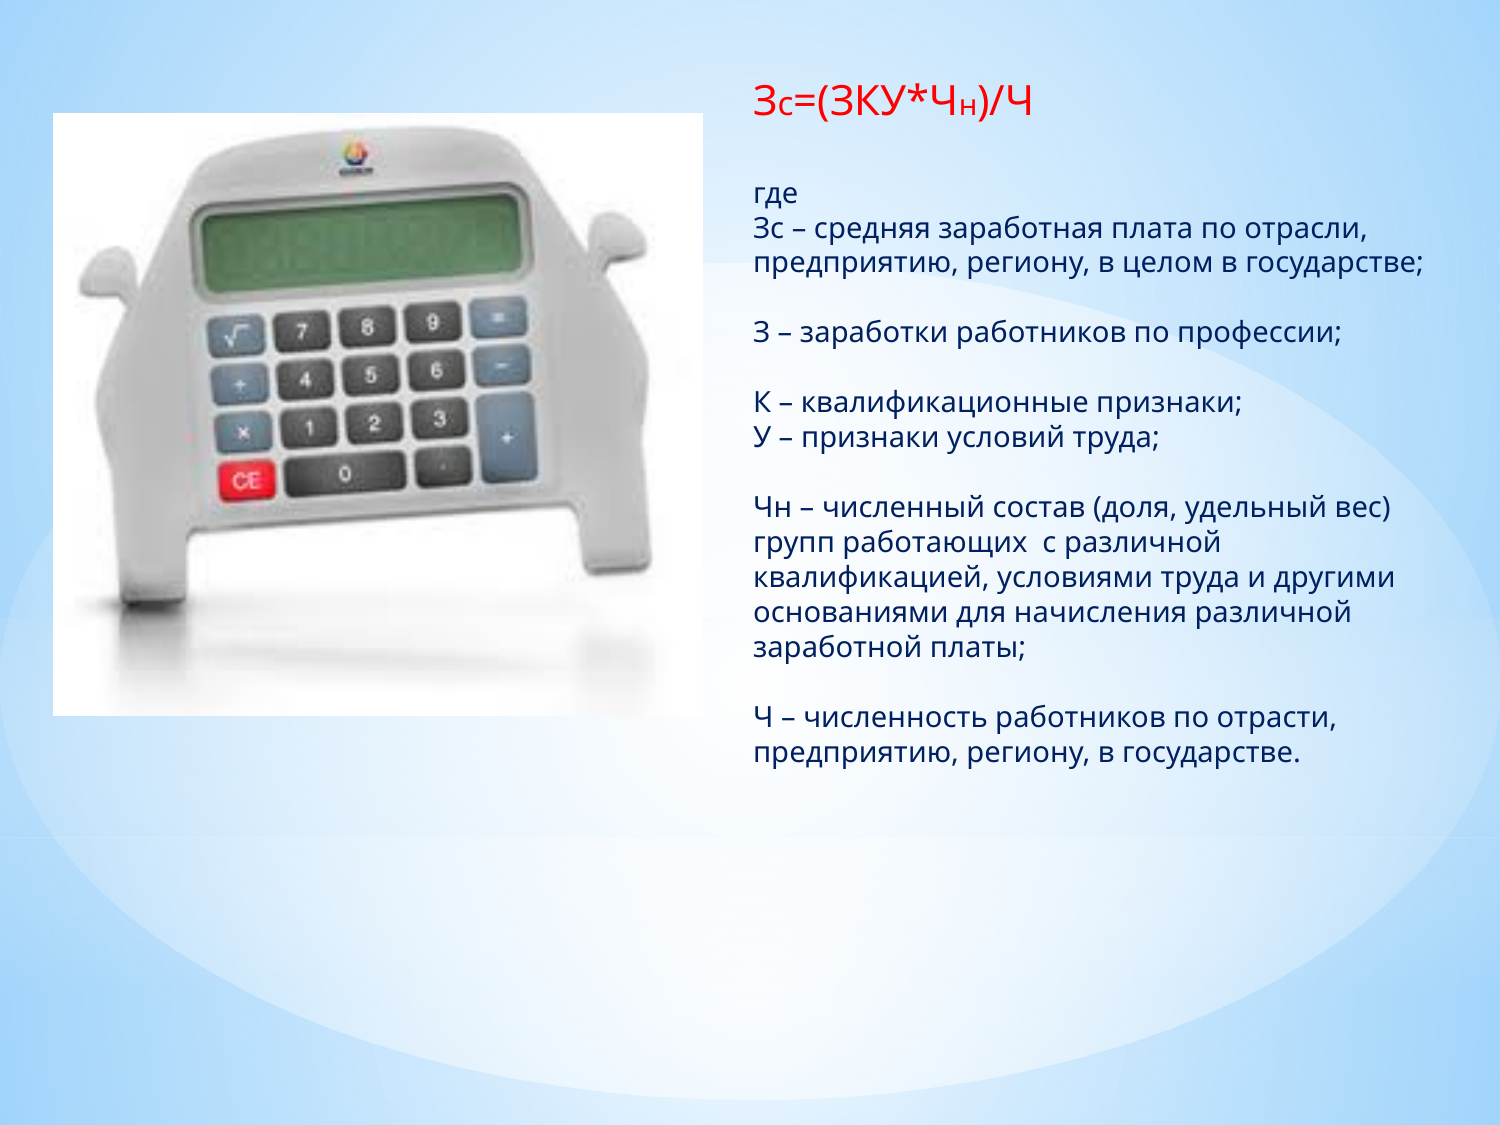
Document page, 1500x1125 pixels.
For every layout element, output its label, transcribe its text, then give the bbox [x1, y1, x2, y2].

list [52, 113, 704, 717]
title Зс=(ЗКУ*Чн)/Ч где Зс – средняя заработная плата по отрасли, предприятию, региону, в целом в государстве; З – заработки работников по профессии; К – квалификационные признаки; У – признаки условий труда; Чн – численный состав (доля, удельный вес) групп работающих с различной квалификацией, условиями труда и другими основаниями для начисления различной заработной платы; Ч – численность работников по отрасти, предприятию, региону, в государстве. [738, 66, 1457, 1059]
